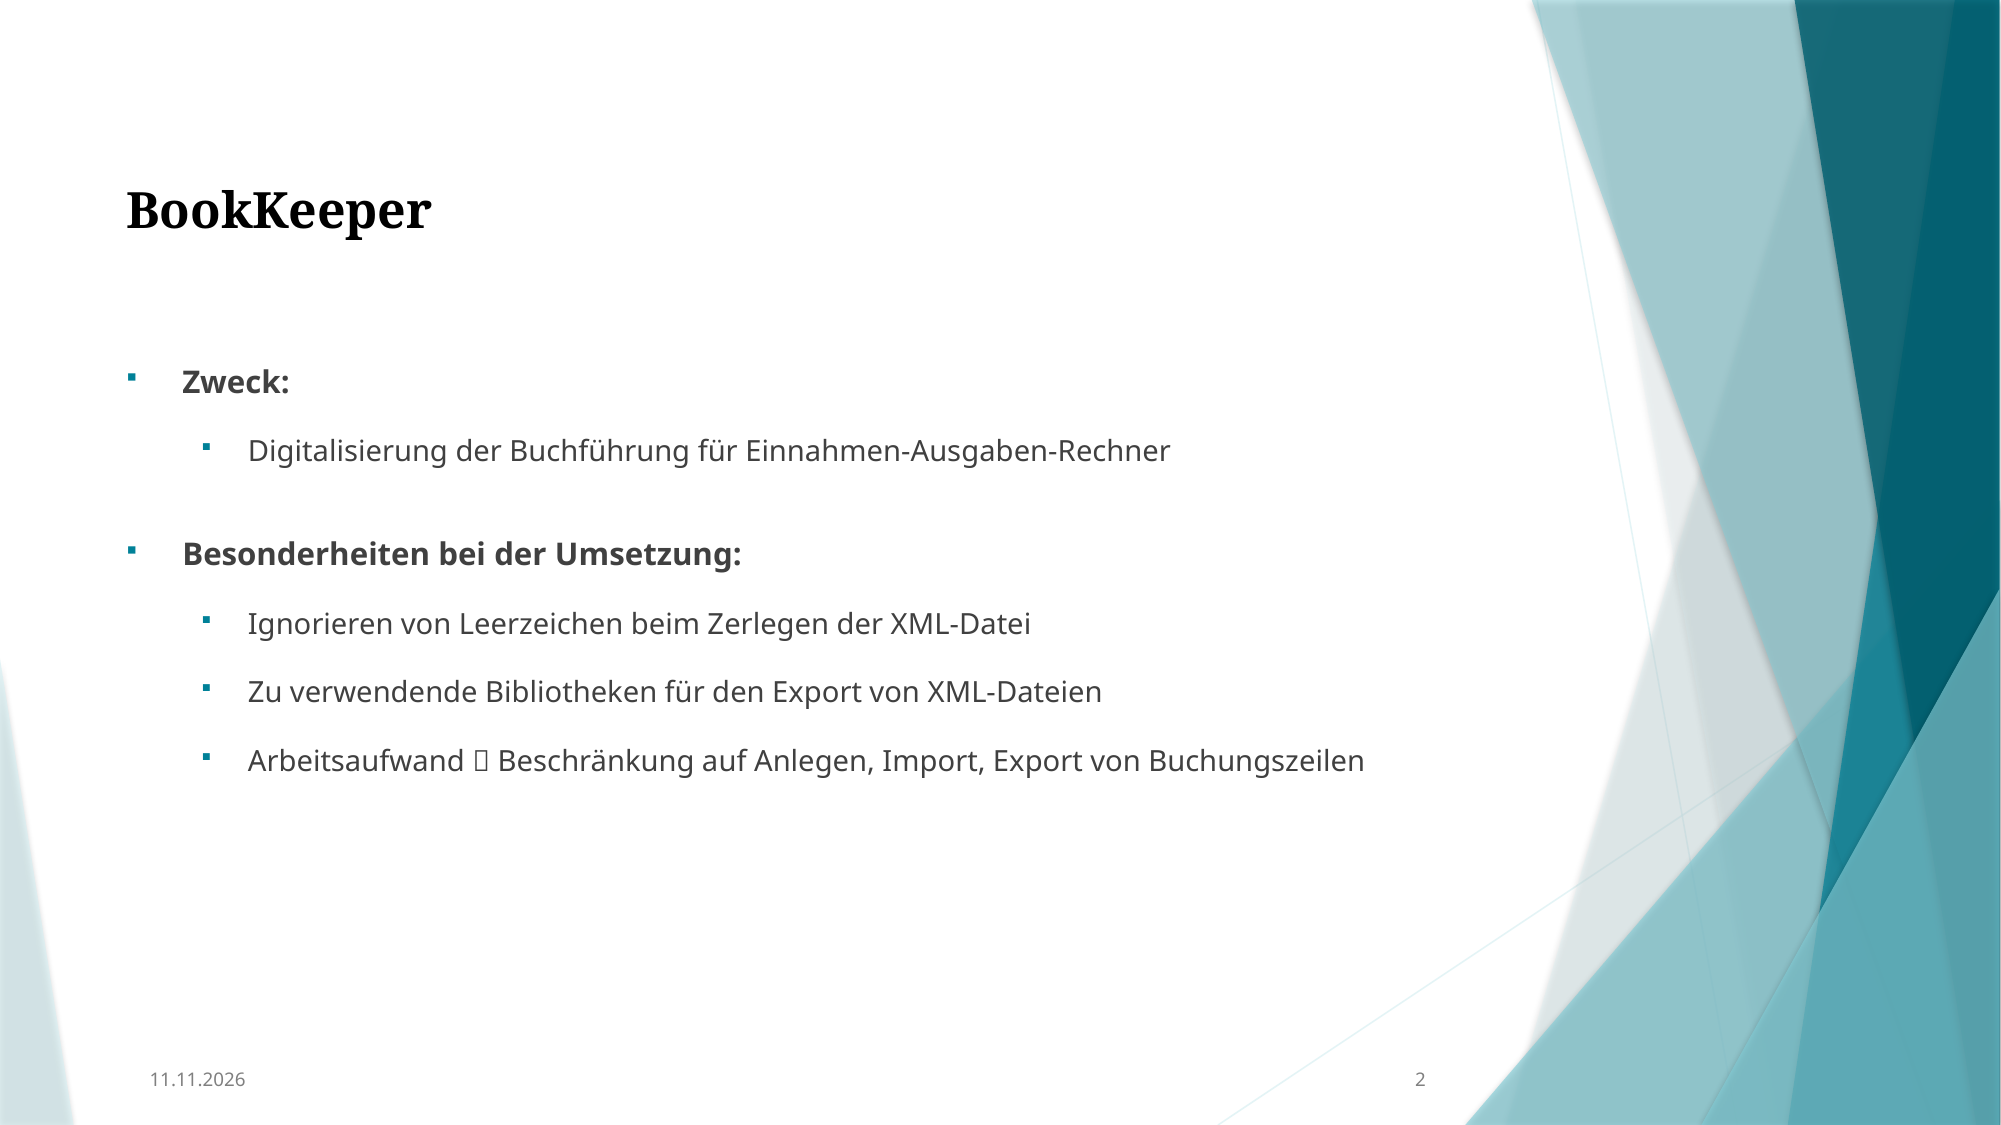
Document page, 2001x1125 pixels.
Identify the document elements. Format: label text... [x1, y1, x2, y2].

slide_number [111, 1050, 261, 1111]
title BookKeeper [111, 99, 1522, 317]
list Zweck: Digitalisierung der Buchführung für Einnahmen-Ausgaben-Rechner Besonderheiten bei der Umsetzung: Ignorieren von Leerzeichen beim Zerlegen der XML-Datei Zu verwendende Bibliotheken für den Export von XML-Dateien Arbeitsaufwand  Beschränkung auf Anlegen, Import, Export von Buchungszeilen [111, 354, 1522, 992]
slide_number 2 [1328, 1050, 1441, 1111]
